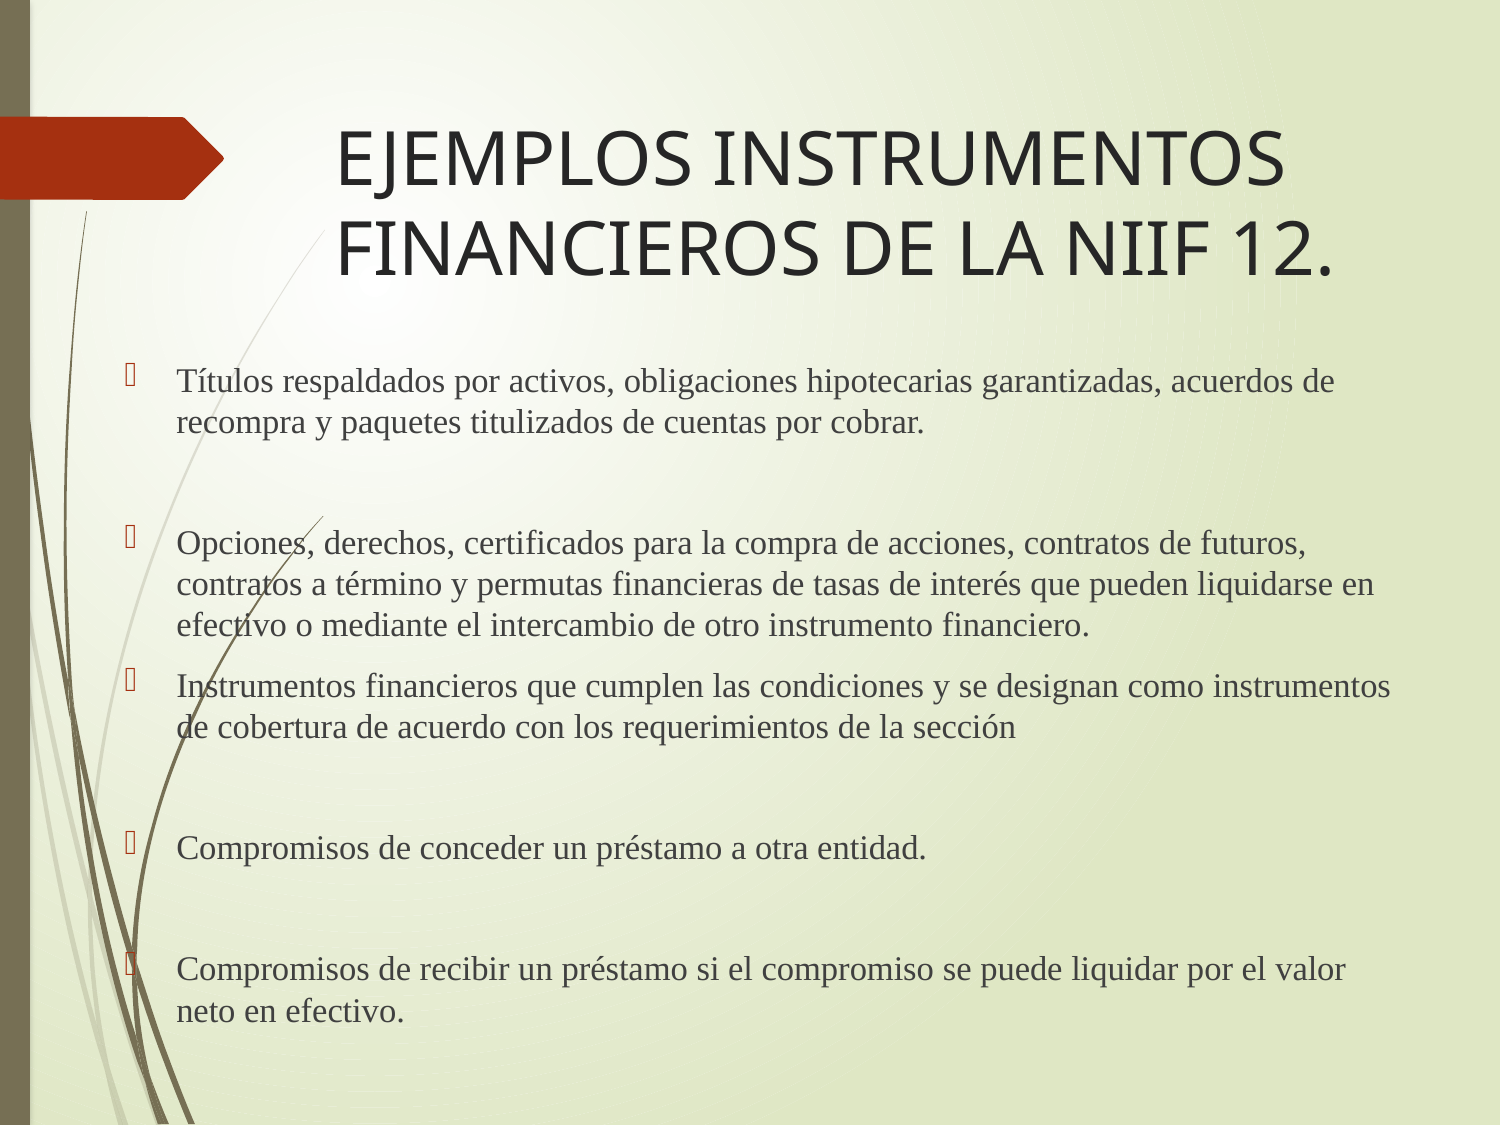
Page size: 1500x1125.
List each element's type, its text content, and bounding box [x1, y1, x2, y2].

title EJEMPLOS INSTRUMENTOS FINANCIEROS DE LA NIIF 12. [319, 102, 1400, 313]
list Títulos respaldados por activos, obligaciones hipotecarias garantizadas, acuerdos de recompra y paquetes titulizados de cuentas por cobrar. Opciones, derechos, certificados para la compra de acciones, contratos de futuros, contratos a término y permutas financieras de tasas de interés que pueden liquidarse en efectivo o mediante el intercambio de otro instrumento financiero. Instrumentos financieros que cumplen las condiciones y se designan como instrumentos de cobertura de acuerdo con los requerimientos de la sección Compromisos de conceder un préstamo a otra entidad. Compromisos de recibir un préstamo si el compromiso se puede liquidar por el valor neto en efectivo. [109, 350, 1416, 1042]
